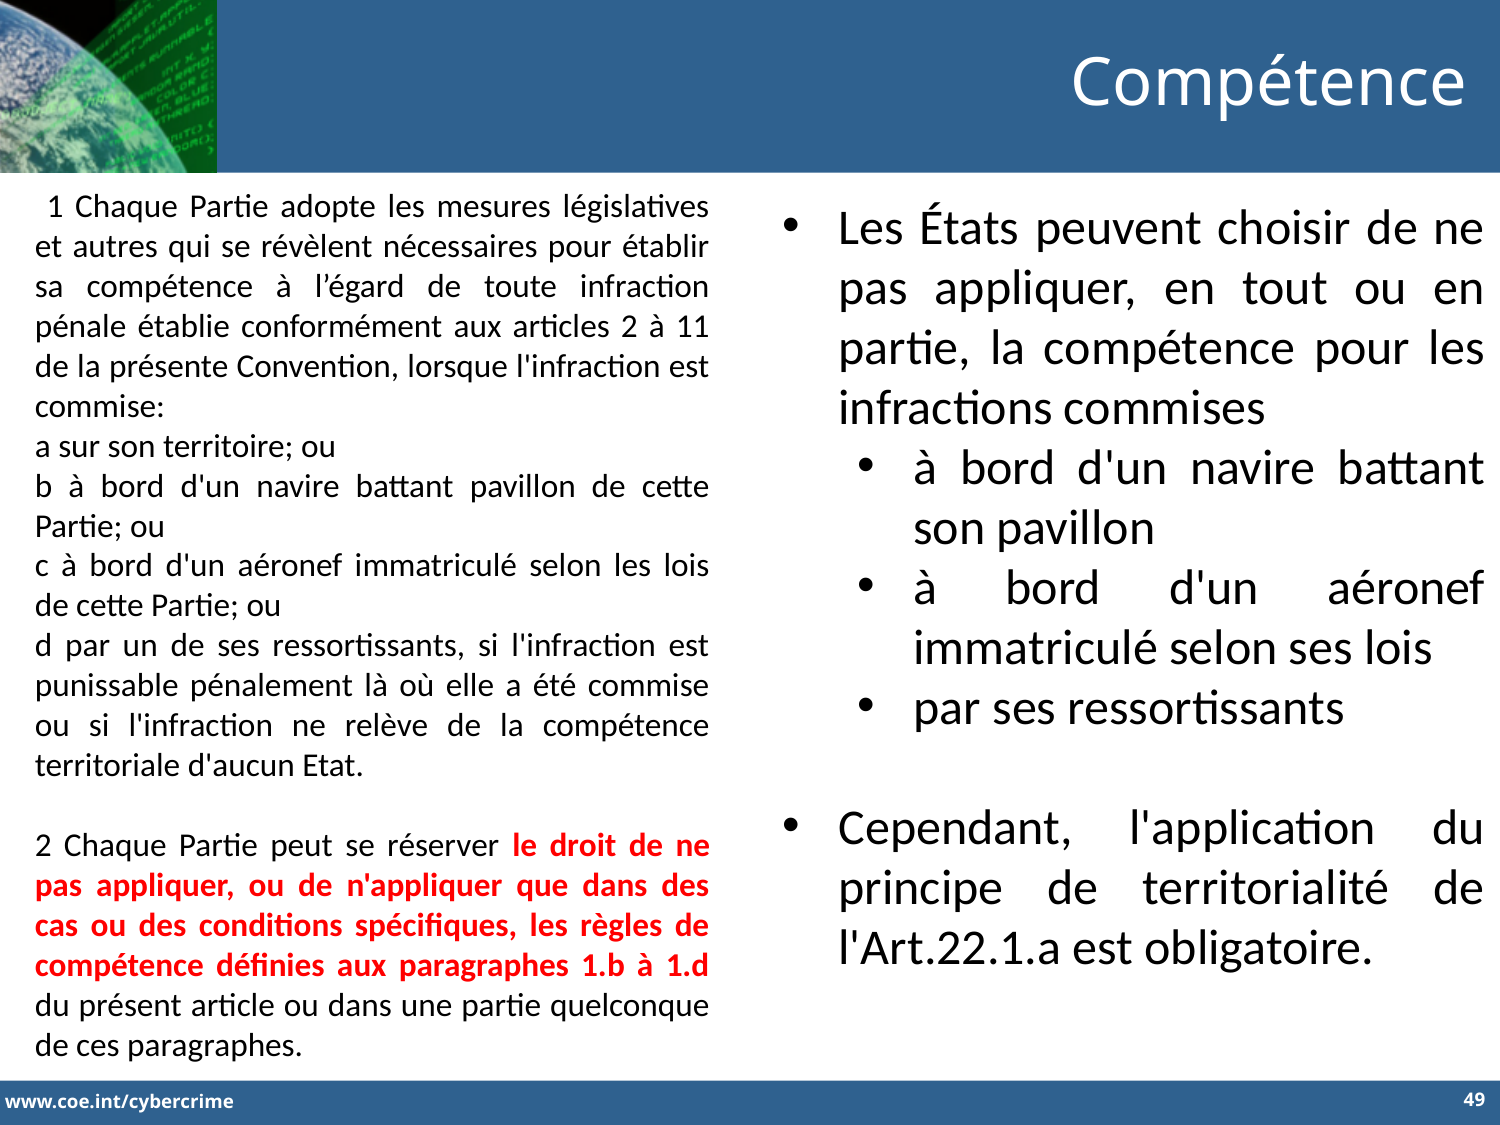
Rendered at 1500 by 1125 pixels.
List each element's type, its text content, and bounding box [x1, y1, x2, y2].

text_box Compétence [230, 31, 1483, 126]
picture [0, 0, 217, 173]
text_box 1 Chaque Partie adopte les mesures législatives et autres qui se révèlent nécessaires pour établir sa compétence à l’égard de toute infraction pénale établie conformément aux articles 2 à 11 de la présente Convention, lorsque l'infraction est commise: a sur son territoire; ou b à bord d'un navire battant pavillon de cette Partie; ou c à bord d'un aéronef immatriculé selon les lois de cette Partie; ou d par un de ses ressortissants, si l'infraction est punissable pénalement là où elle a été commise ou si l'infraction ne relève de la compétence territoriale d'aucun Etat. 2 Chaque Partie peut se réserver le droit de ne pas appliquer, ou de n'appliquer que dans des cas ou des conditions spécifiques, les règles de compétence définies aux paragraphes 1.b à 1.d du présent article ou dans une partie quelconque de ces paragraphes. [19, 176, 726, 1070]
text_box Les États peuvent choisir de ne pas appliquer, en tout ou en partie, la compétence pour les infractions commises à bord d'un navire battant son pavillon à bord d'un aéronef immatriculé selon ses lois par ses ressortissants Cependant, l'application du principe de territorialité de l'Art.22.1.a est obligatoire. [767, 187, 1500, 982]
